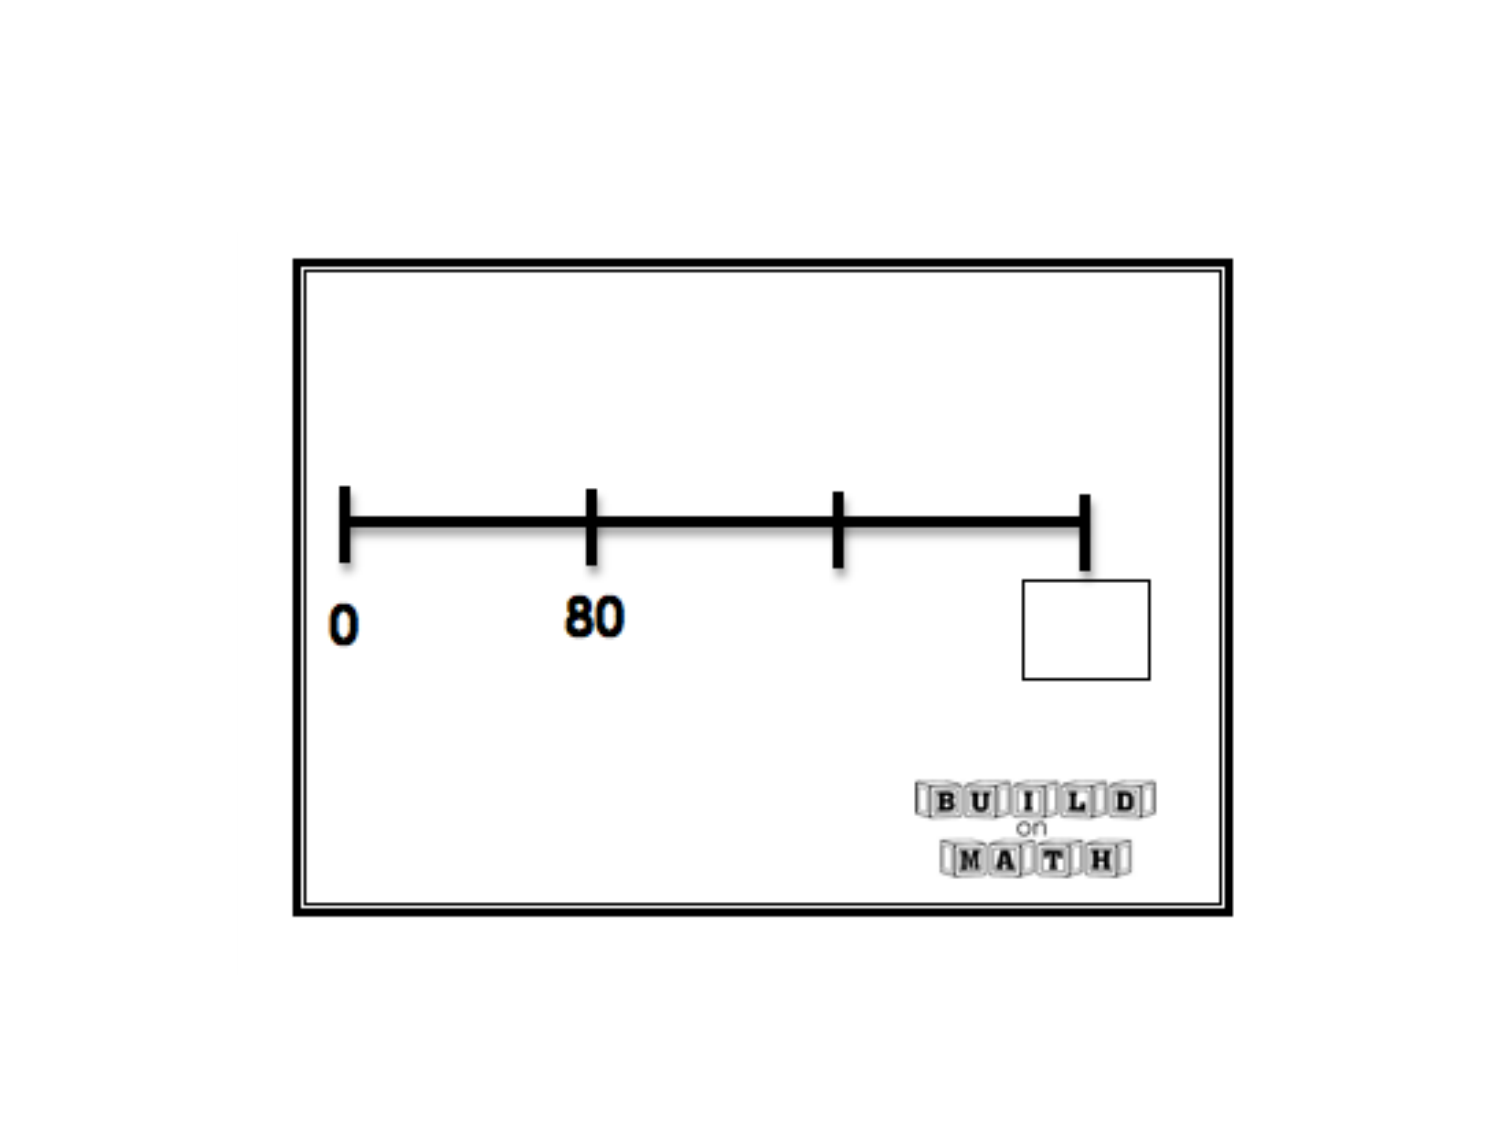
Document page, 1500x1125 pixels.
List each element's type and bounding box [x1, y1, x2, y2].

list [74, 232, 1426, 976]
